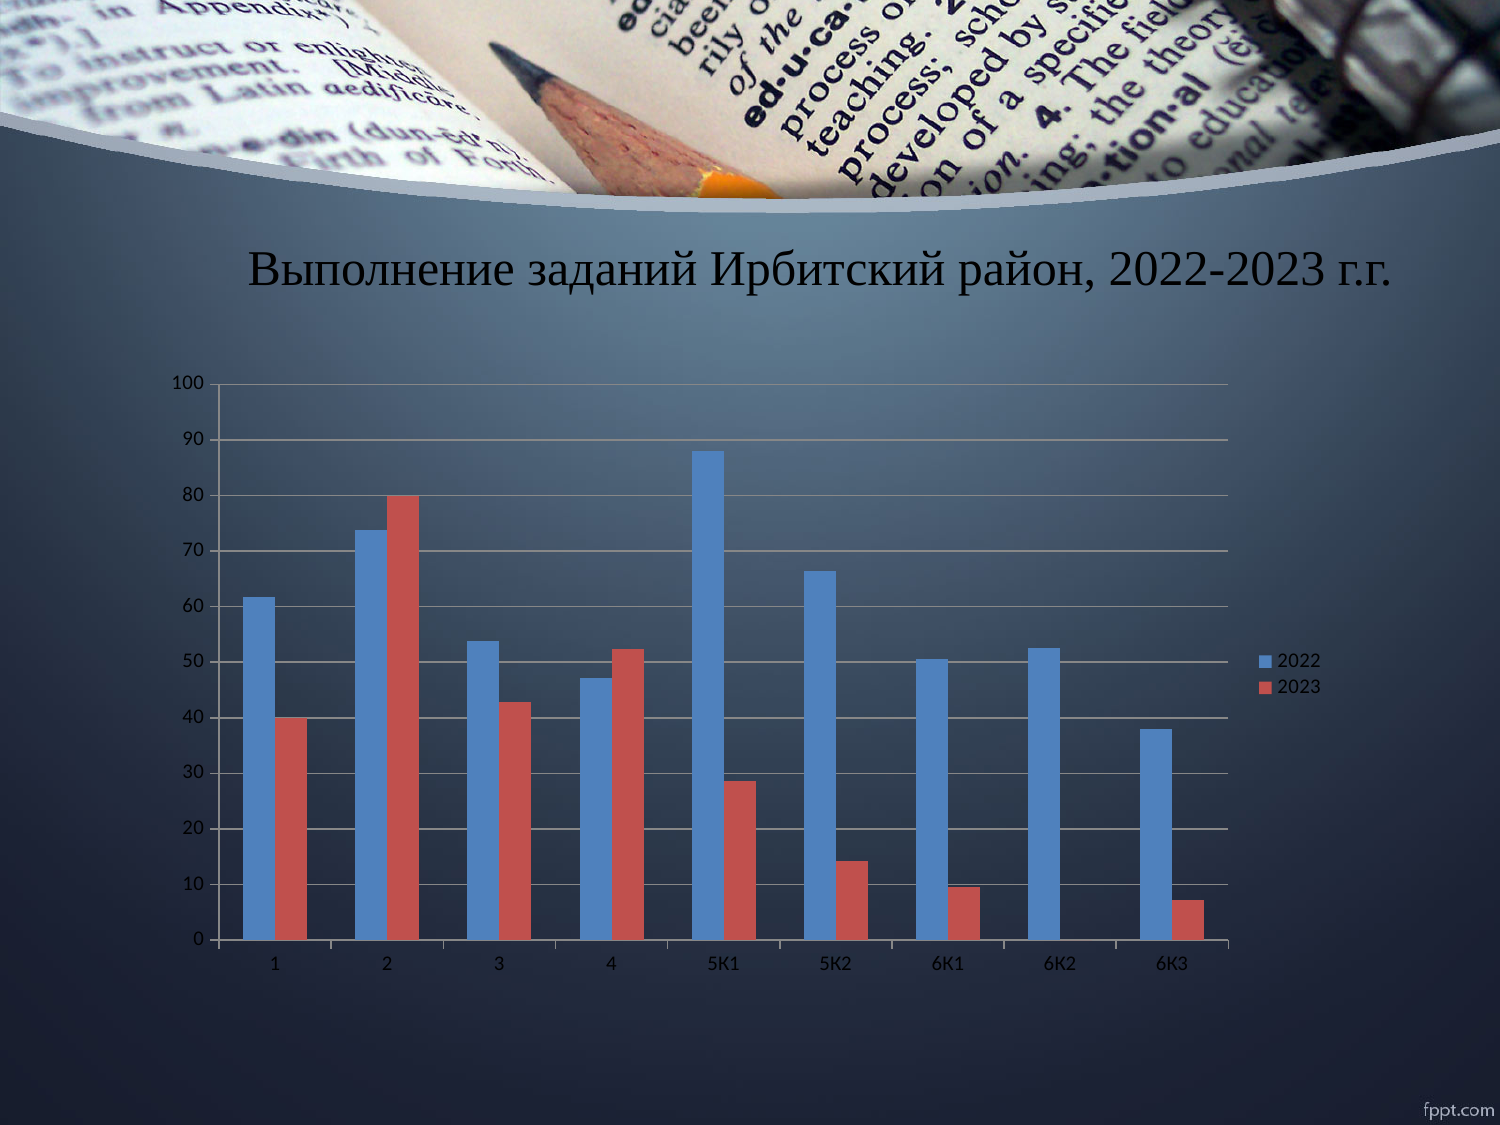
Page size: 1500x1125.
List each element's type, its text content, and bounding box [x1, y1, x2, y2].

chart [147, 361, 1341, 988]
title Выполнение заданий Ирбитский район, 2022-2023 г.г. [223, 171, 1417, 359]
picture [0, 0, 1500, 1125]
